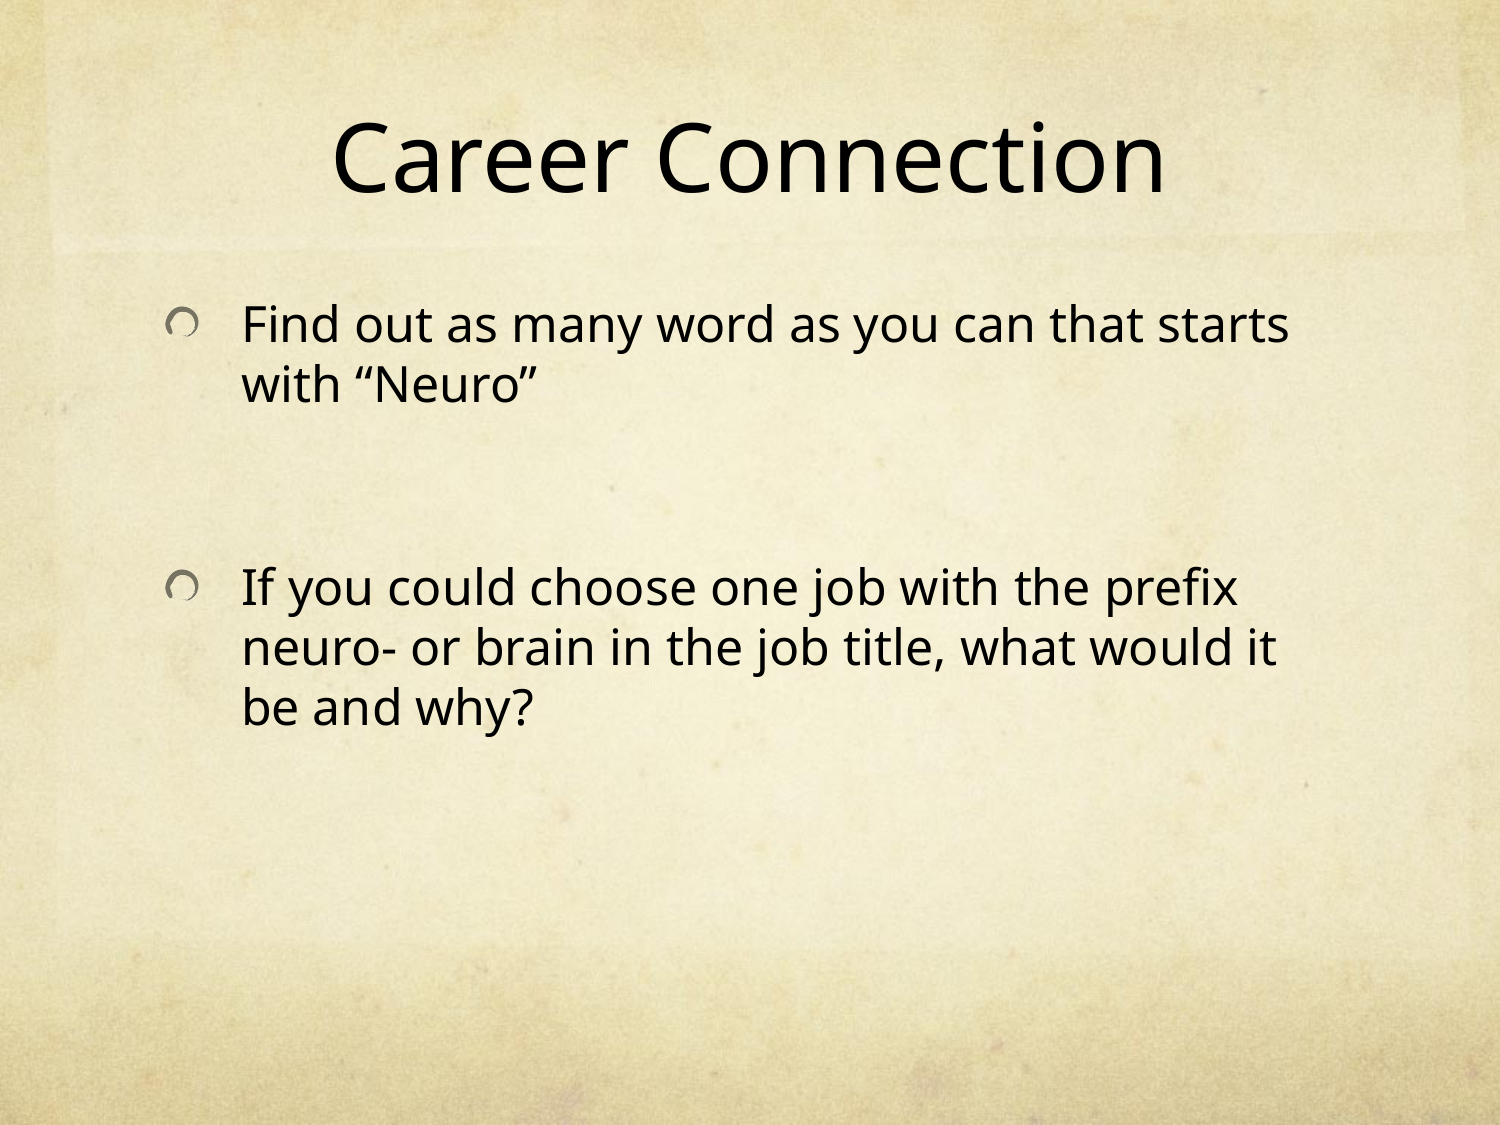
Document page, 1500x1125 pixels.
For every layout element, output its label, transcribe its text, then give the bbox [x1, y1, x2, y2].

list Find out as many word as you can that starts with “Neuro” If you could choose one job with the prefix neuro- or brain in the job title, what would it be and why? [150, 284, 1350, 950]
picture [0, 0, 1500, 1125]
title Career Connection [150, 82, 1350, 225]
